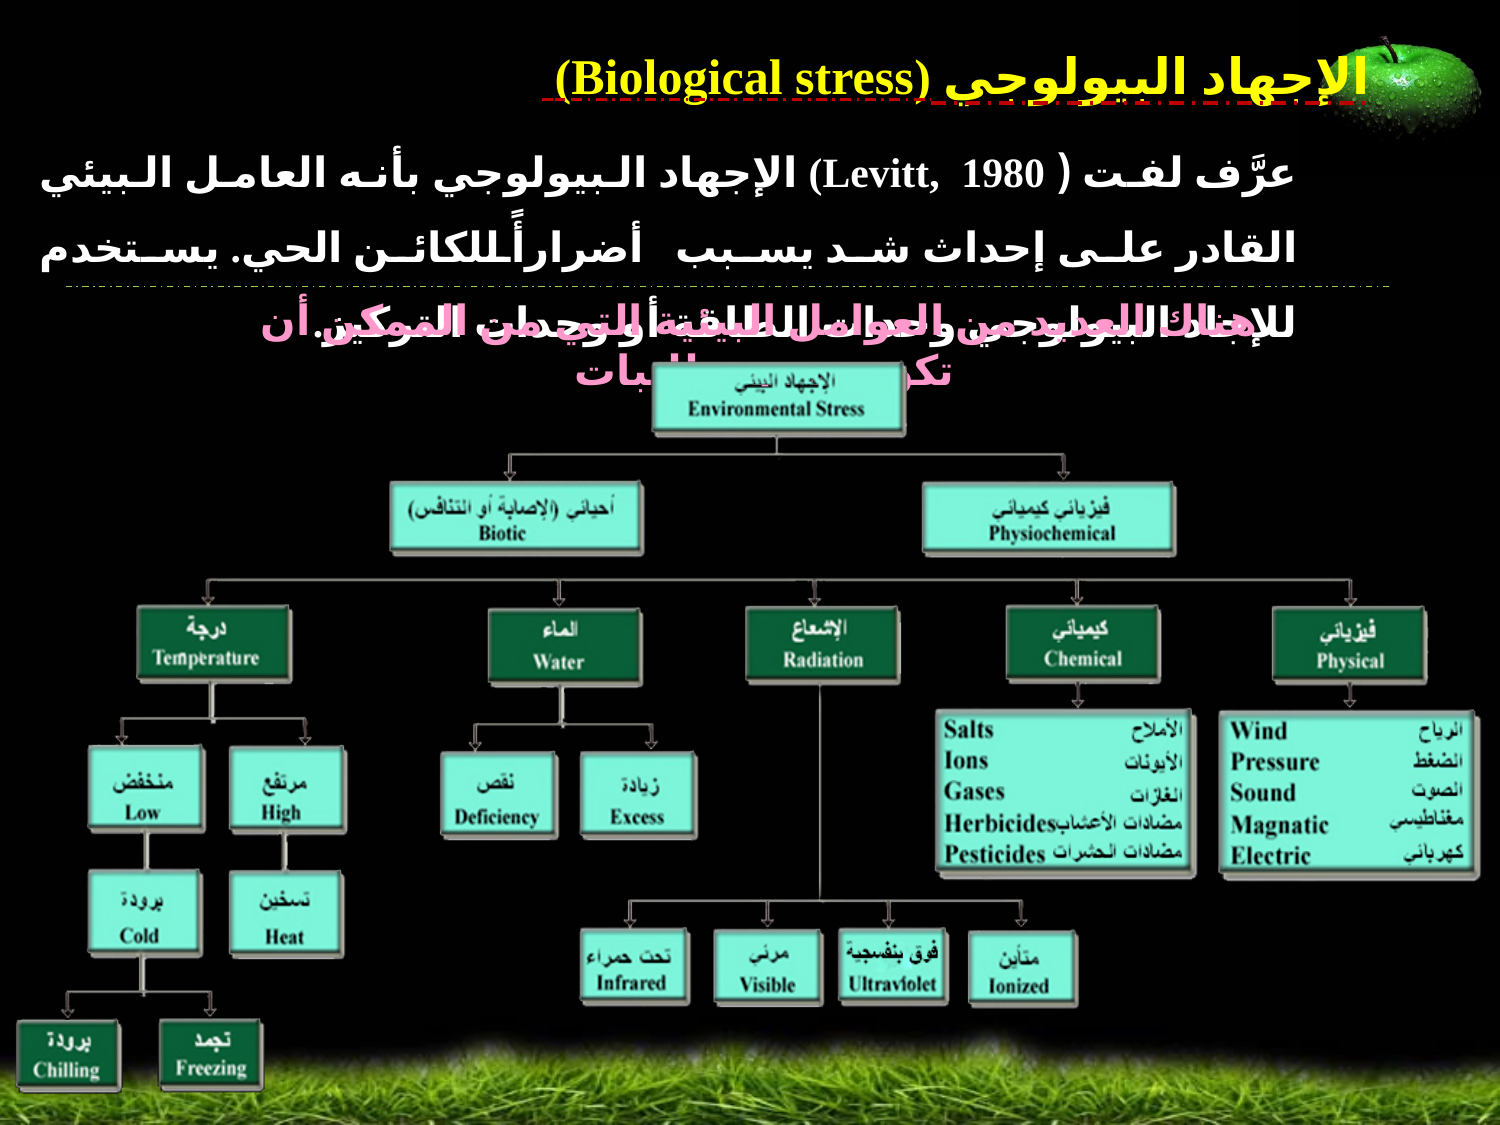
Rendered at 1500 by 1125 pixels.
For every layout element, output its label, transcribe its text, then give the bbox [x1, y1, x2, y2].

text_box عرَّف لفت ( Levitt, 1980) الإجهاد البيولوجي بأنه العامل البيئي القادر على إحداث شد يسبب أضرارأً للكائن الحي. يستخدم للإجاد البيولوجي وحدات الطاقة أو وحدات التركيز. [24, 113, 1313, 335]
text_box الإجهاد البيولوجي (Biological stress) [527, 37, 1385, 113]
picture [0, 0, 1500, 1125]
text_box هناك العديد من العوامل البيئية التي من الممكن أن تكون مجهدة للنبات [201, 295, 1318, 335]
